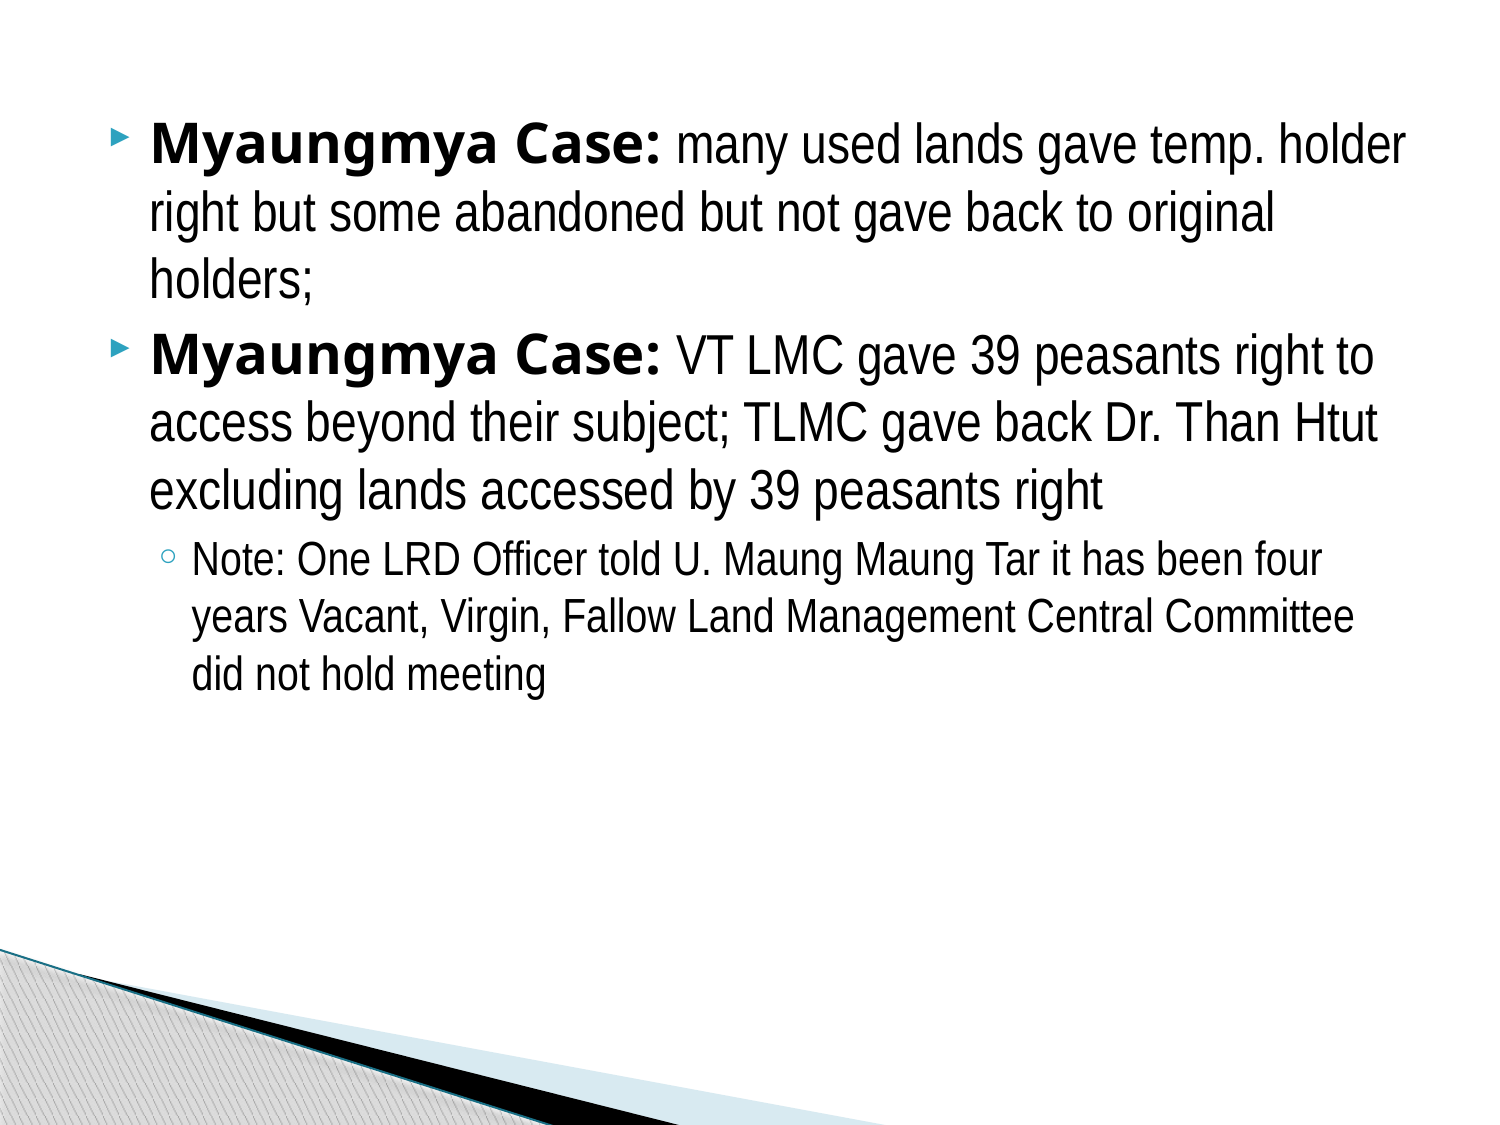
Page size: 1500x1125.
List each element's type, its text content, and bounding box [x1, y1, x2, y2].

list Myaungmya Case: many used lands gave temp. holder right but some abandoned but not gave back to original holders; Myaungmya Case: VT LMC gave 39 peasants right to access beyond their subject; TLMC gave back Dr. Than Htut excluding lands accessed by 39 peasants right Note: One LRD Officer told U. Maung Maung Tar it has been four years Vacant, Virgin, Fallow Land Management Central Committee did not hold meeting [75, 99, 1425, 1005]
